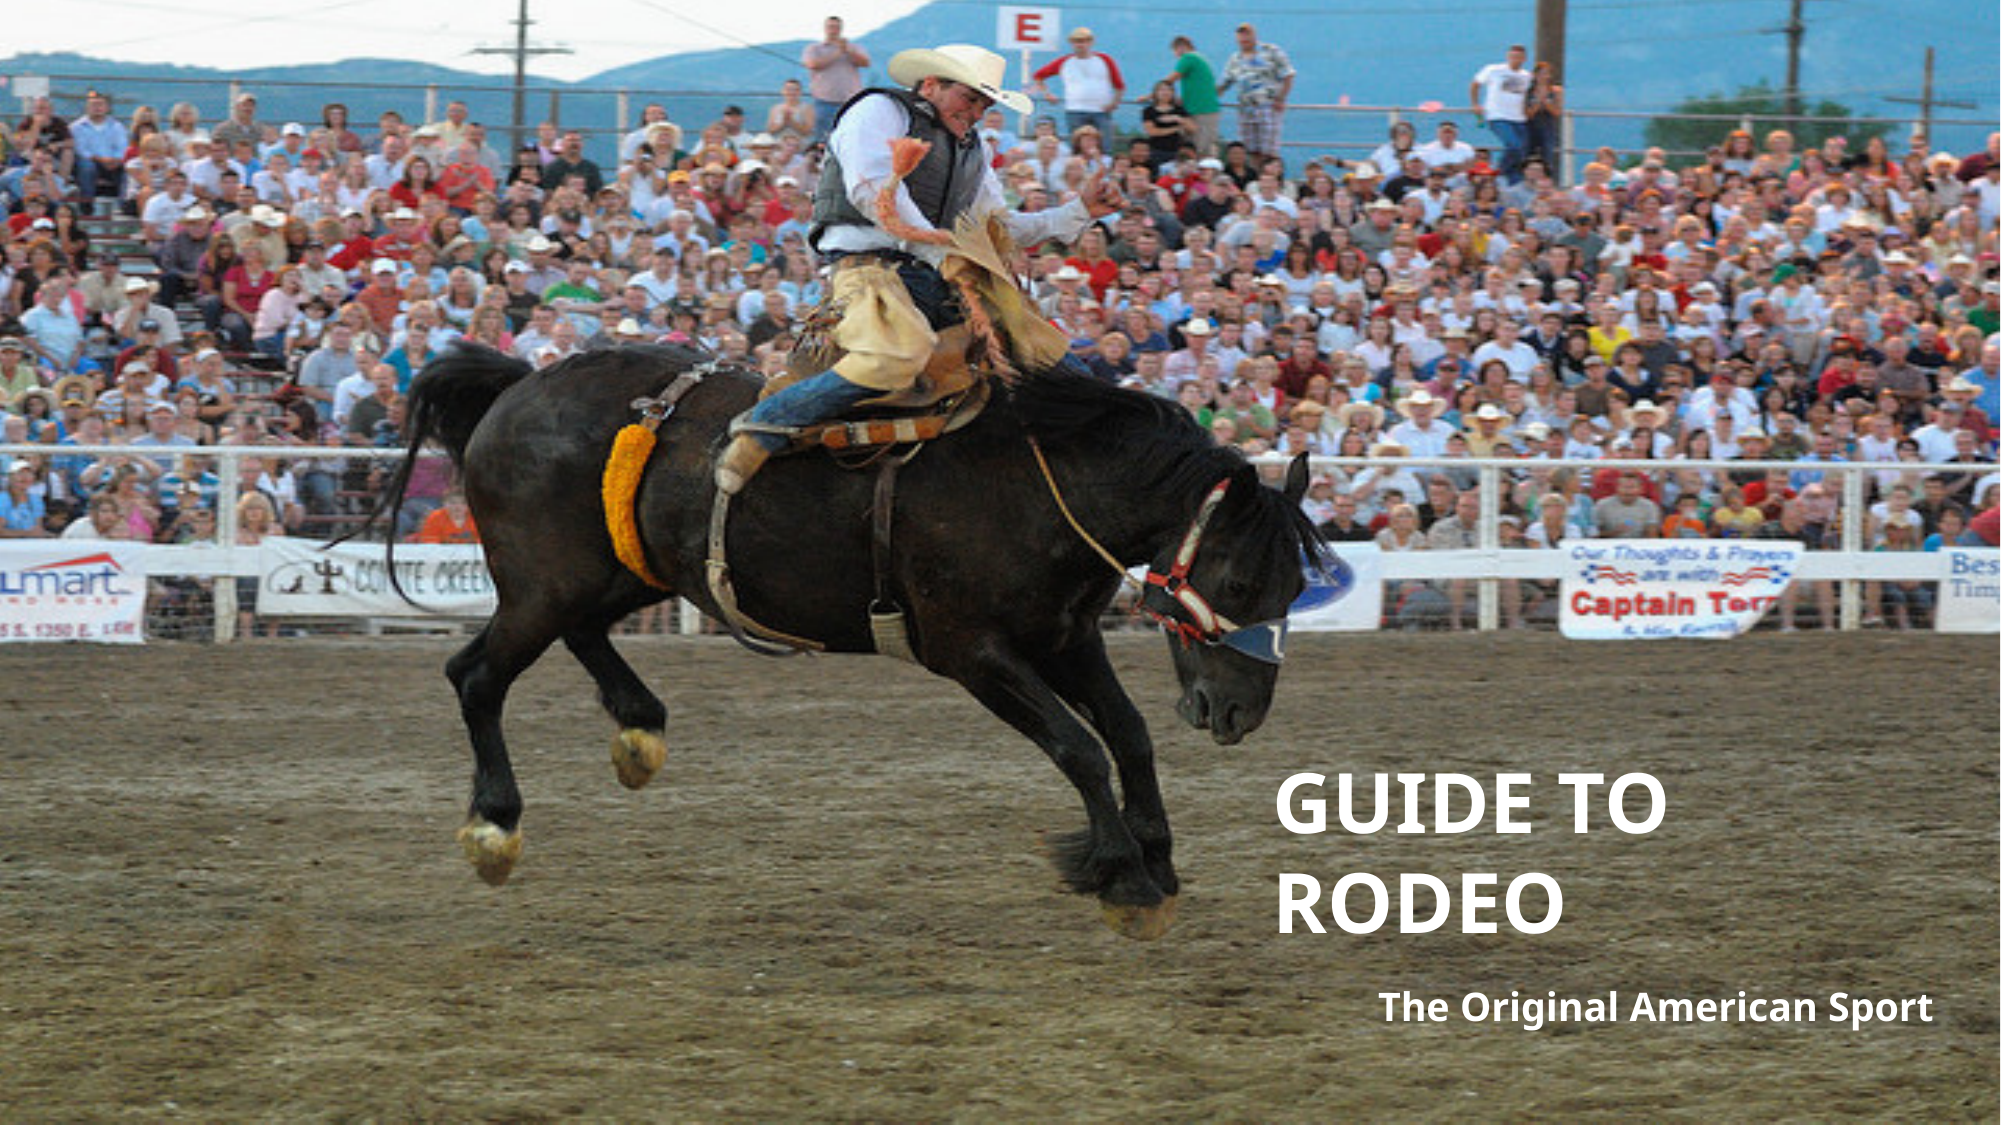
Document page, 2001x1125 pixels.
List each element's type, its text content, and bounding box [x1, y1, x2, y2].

title Guide to Rodeo [1257, 810, 2000, 958]
picture [0, 0, 2001, 1125]
subtitle The Original American Sport [1363, 974, 1984, 1076]
